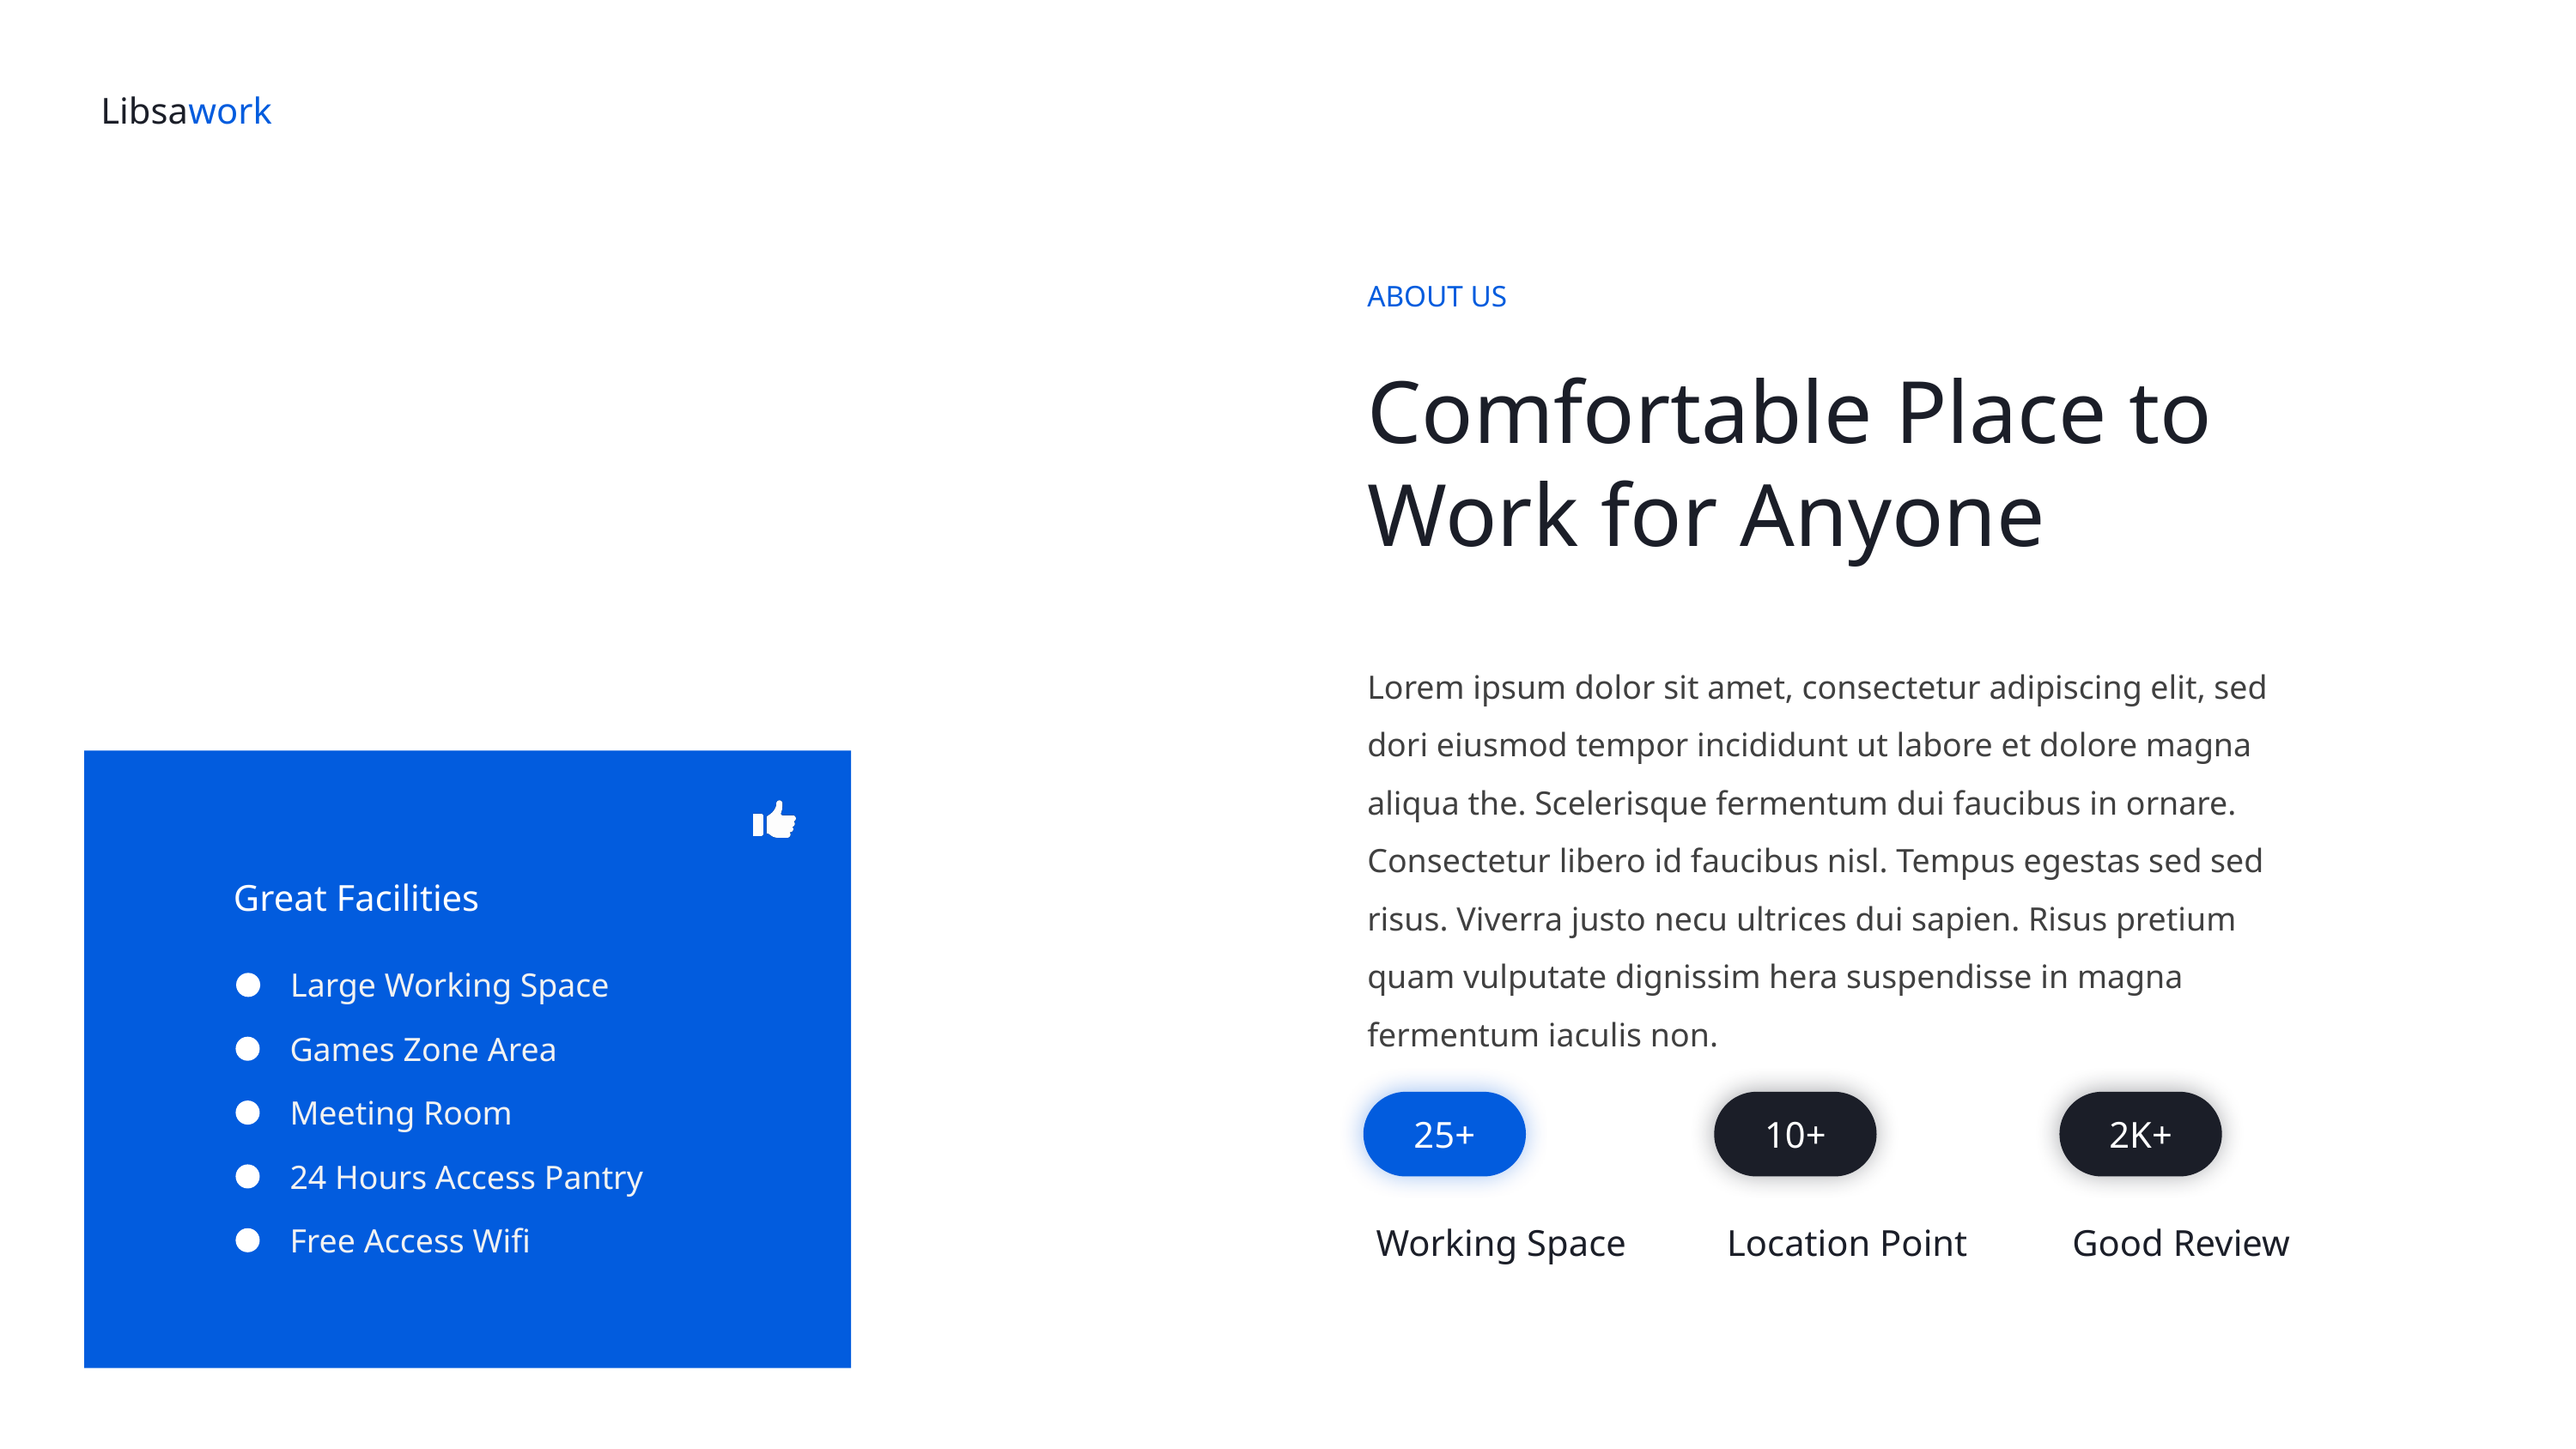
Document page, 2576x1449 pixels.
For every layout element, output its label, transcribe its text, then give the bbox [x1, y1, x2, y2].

text_box Libsawork [88, 82, 389, 138]
text_box Comfortable Place to Work for Anyone [1354, 351, 2346, 571]
text_box Good Review [2059, 1214, 2387, 1270]
text_box [83, 887, 852, 1369]
text_box Working Space [1363, 1214, 1679, 1270]
text_box Lorem ipsum dolor sit amet, consectetur adipiscing elit, sed dori eiusmod tempor incididunt ut labore et dolore magna aliqua the. Scelerisque fermentum dui faucibus in ornare. Consectetur libero id faucibus nisl. Tempus egestas sed sed risus. Viverra justo necu ultrices dui sapien. Risus pretium quam vulputate dignissim hera suspendisse in magna fermentum iaculis non. [1354, 640, 2313, 1059]
text_box Large Working Space [277, 959, 641, 1010]
text_box 2K+ [2074, 1106, 2208, 1162]
text_box Meeting Room [276, 1086, 640, 1138]
text_box [234, 1100, 261, 1126]
text_box [234, 1035, 261, 1062]
text_box 24 Hours Access Pantry [276, 1150, 672, 1202]
text_box Games Zone Area [276, 1022, 640, 1075]
text_box 10+ [1728, 1106, 1862, 1162]
text_box ABOUT US [1354, 271, 1649, 319]
text_box Free Access Wifi [276, 1214, 640, 1266]
text_box [234, 1163, 261, 1190]
text_box 25+ [1377, 1106, 1512, 1162]
text_box [1713, 1090, 1878, 1178]
text_box [234, 1227, 261, 1253]
text_box [234, 972, 262, 998]
text_box Great Facilities [221, 887, 584, 925]
text_box [2058, 1090, 2223, 1178]
text_box [1362, 1090, 1528, 1178]
text_box Location Point [1714, 1214, 2003, 1270]
picture [0, 196, 1119, 887]
